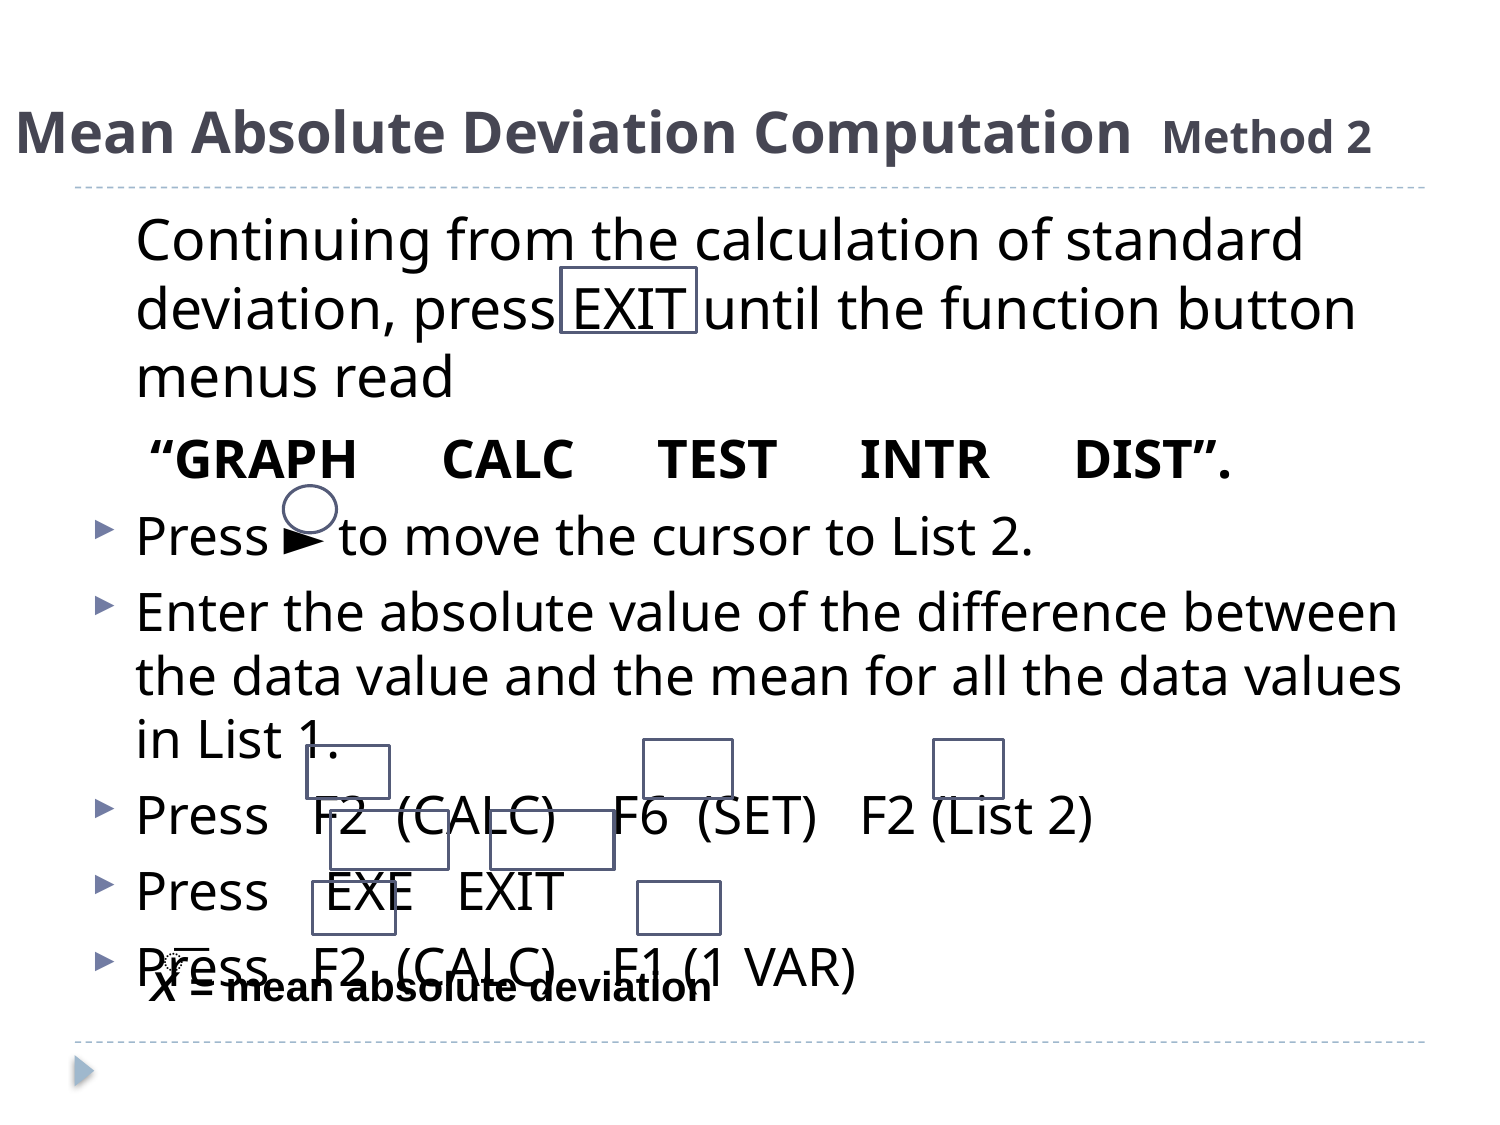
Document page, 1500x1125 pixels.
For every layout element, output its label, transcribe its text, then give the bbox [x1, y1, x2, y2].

text_box [489, 809, 616, 871]
text_box [642, 738, 734, 800]
text_box [559, 266, 698, 334]
text_box [281, 484, 339, 535]
text_box [329, 809, 450, 871]
text_box ͞ [147, 928, 201, 989]
text_box X = mean absolute deviation [135, 952, 845, 1018]
text_box [636, 880, 722, 936]
text_box [932, 738, 1005, 800]
title Mean Absolute Deviation Computation Method 2 [0, 42, 1500, 173]
text_box [311, 880, 397, 936]
text_box [305, 744, 391, 800]
list Continuing from the calculation of standard deviation, press EXIT until the function button menus read “GRAPH CALC TEST INTR DIST”. Press ► to move the cursor to List 2. Enter the absolute value of the difference between the data value and the mean for all the data values in List 1. Press F2 (CALC) F6 (SET) F2 (List 2) Press EXE EXIT Press F2 (CALC) F1 (1 VAR) [76, 196, 1436, 1083]
